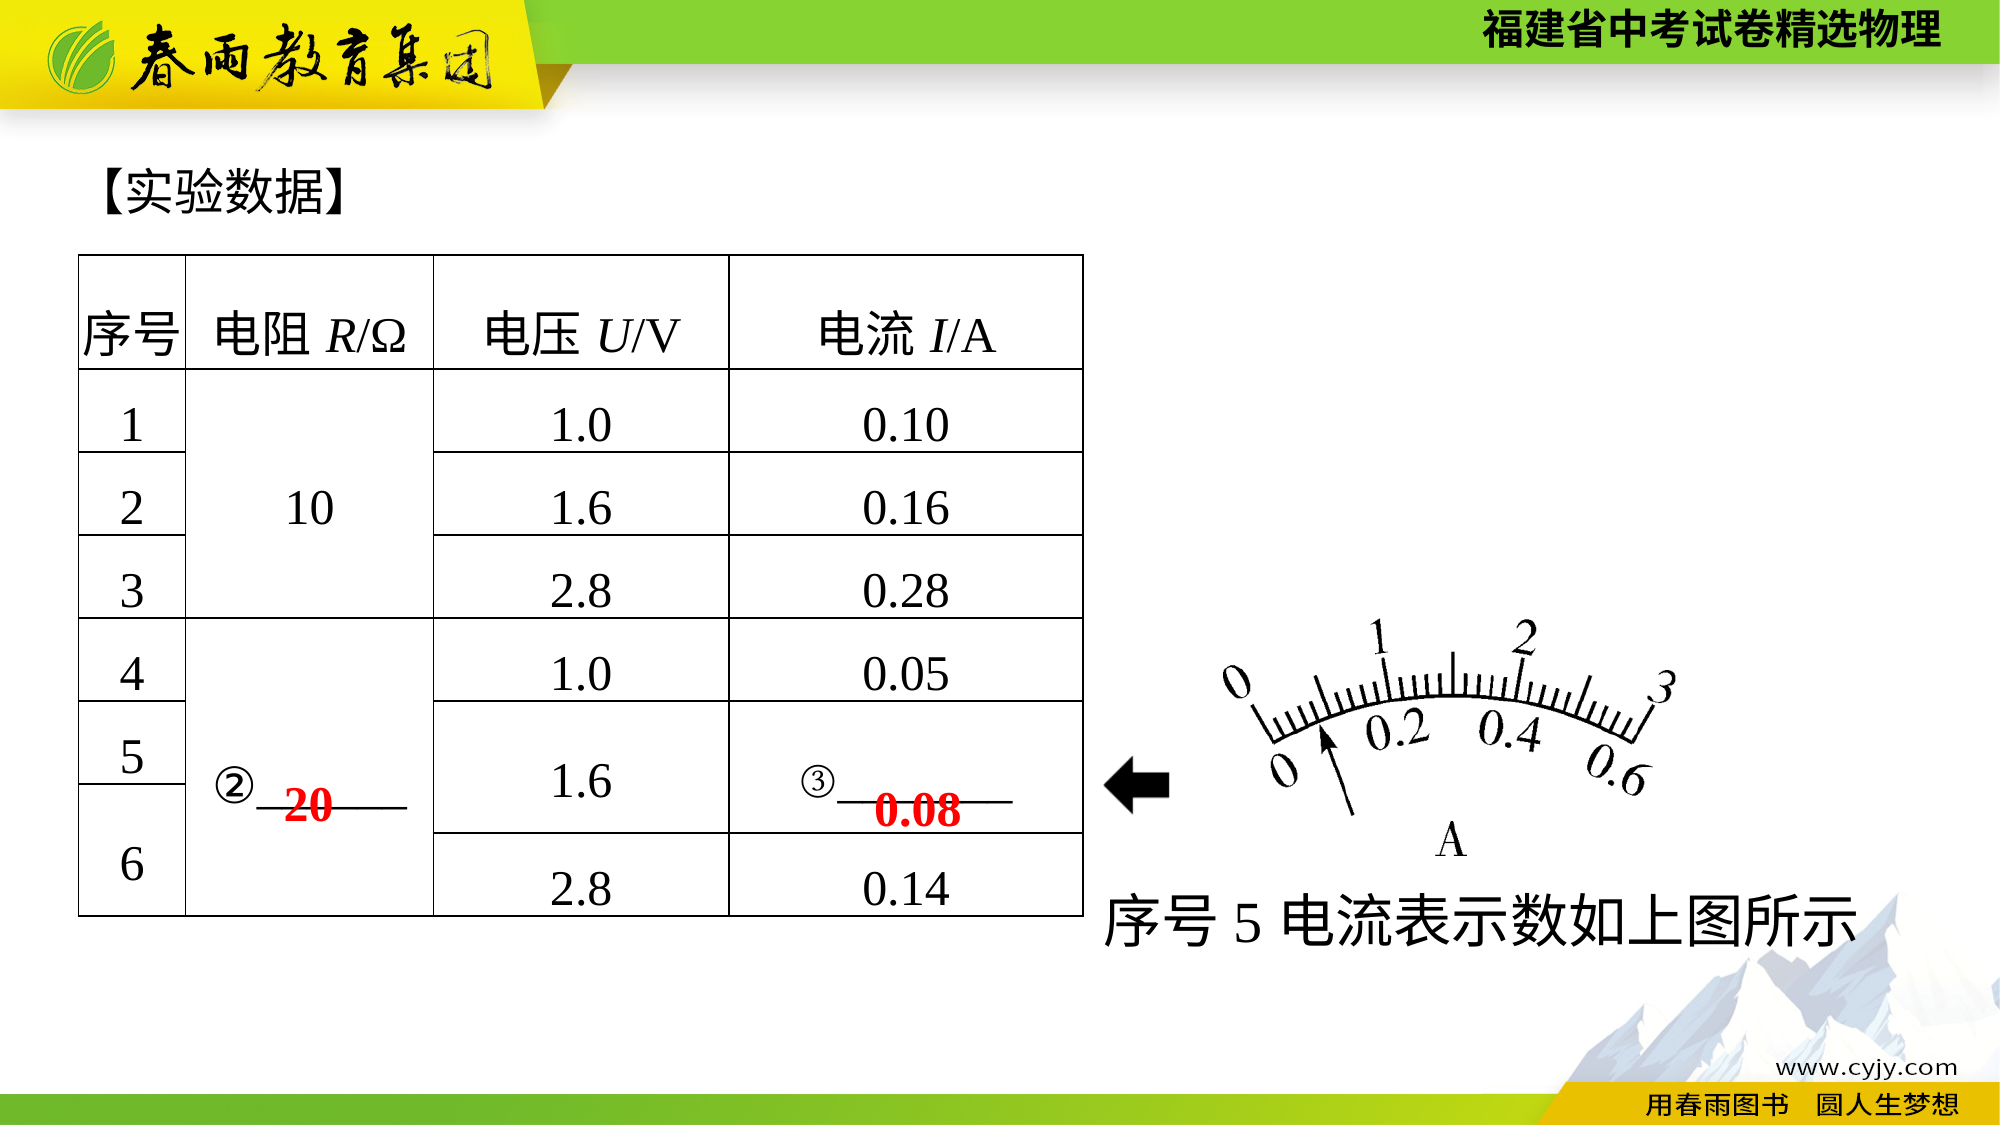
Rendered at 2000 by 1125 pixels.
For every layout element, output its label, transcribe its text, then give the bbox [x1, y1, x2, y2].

table_cell 0.10 [730, 370, 1082, 451]
table_cell ②______ [186, 619, 433, 915]
table_cell 10 [186, 370, 433, 617]
table_cell 0.16 [730, 453, 1082, 534]
text_box 序号5电流表示数如上图所示 [1088, 877, 1875, 962]
table_cell 2.8 [434, 834, 728, 915]
table_cell 4 [79, 619, 185, 700]
table_cell 6 [79, 785, 185, 915]
table_cell 2 [79, 453, 185, 534]
table_cell 0.14 [730, 834, 1082, 915]
text_box 0.08 [859, 768, 977, 844]
table_cell 1 [79, 370, 185, 451]
table_cell 0.05 [730, 619, 1082, 700]
picture [0, 0, 2000, 1125]
table_header 电流I/A [730, 256, 1082, 368]
table_header 电阻R/Ω [186, 256, 433, 368]
table_cell 1.6 [434, 702, 728, 832]
table_cell 2.8 [434, 536, 728, 617]
table_header 序号 [79, 256, 185, 368]
list 【实验数据】 [59, 122, 1944, 217]
table_cell 1.0 [434, 619, 728, 700]
table_cell 5 [79, 702, 185, 783]
table_cell ③_______ [730, 702, 1082, 832]
table_cell 0.28 [730, 536, 1082, 617]
table_cell 1.6 [434, 453, 728, 534]
text_box 20 [268, 763, 349, 839]
table_cell 1.0 [434, 370, 728, 451]
table_cell 3 [79, 536, 185, 617]
table_header 电压U/V [434, 256, 728, 368]
